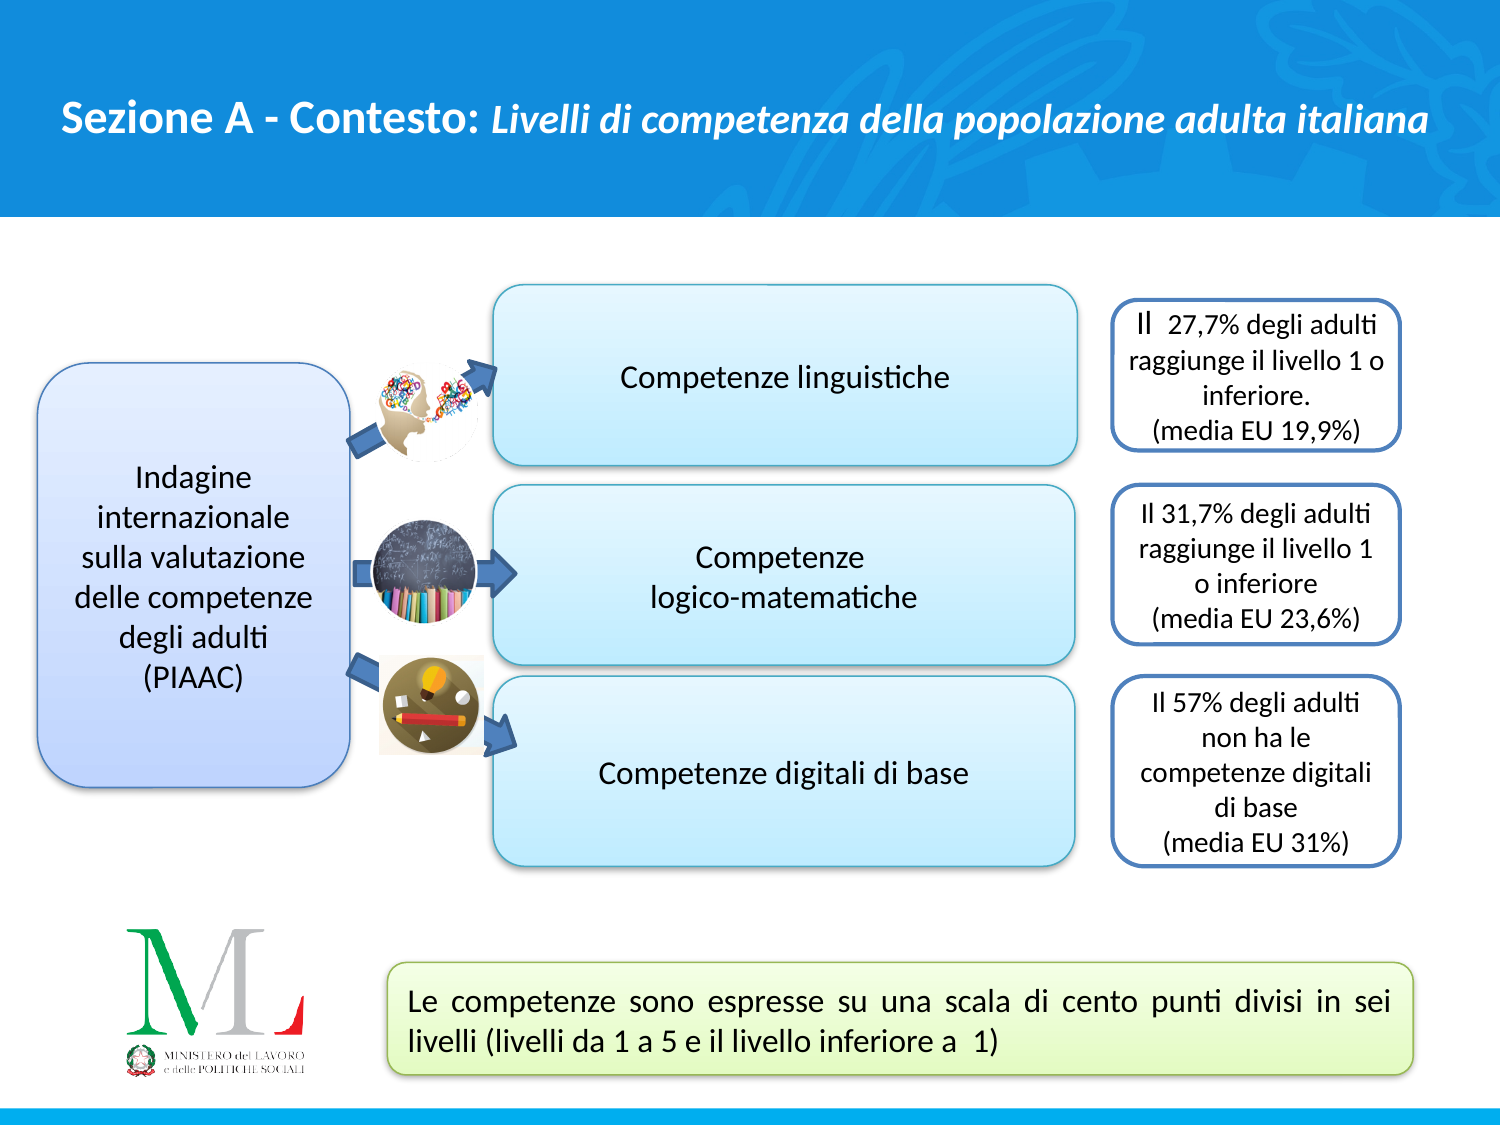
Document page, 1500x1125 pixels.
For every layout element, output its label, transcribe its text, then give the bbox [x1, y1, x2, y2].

picture [126, 929, 304, 1077]
text_box [486, 713, 518, 758]
text_box [345, 652, 374, 690]
text_box Competenze logico-matematiche [492, 484, 1076, 666]
text_box Indagine internazionale sulla valutazione delle competenze degli adulti (PIAAC) [36, 362, 351, 789]
text_box [352, 560, 364, 588]
title Sezione A - Contesto: Livelli di competenza della popolazione adulta italiana [61, 86, 1439, 195]
text_box Competenze digitali di base [492, 675, 1076, 868]
text_box Il 57% degli adulti non ha le competenze digitali di base (media EU 31%) [1110, 673, 1402, 869]
picture [0, 0, 1500, 217]
picture [375, 362, 478, 462]
text_box [483, 548, 518, 599]
text_box Competenze linguistiche [492, 283, 1079, 467]
text_box [467, 359, 498, 398]
picture [369, 517, 478, 626]
text_box Il 27,7% degli adulti raggiunge il livello 1 o inferiore. (media EU 19,9%) [1113, 293, 1401, 454]
text_box Le competenze sono espresse su una scala di cento punti divisi in sei livelli (livelli da 1 a 5 e il livello inferiore a 1) [386, 961, 1415, 1076]
picture [379, 655, 484, 755]
text_box Il 31,7% degli adulti raggiunge il livello 1 o inferiore (media EU 23,6%) [1110, 482, 1402, 647]
text_box [345, 425, 370, 460]
